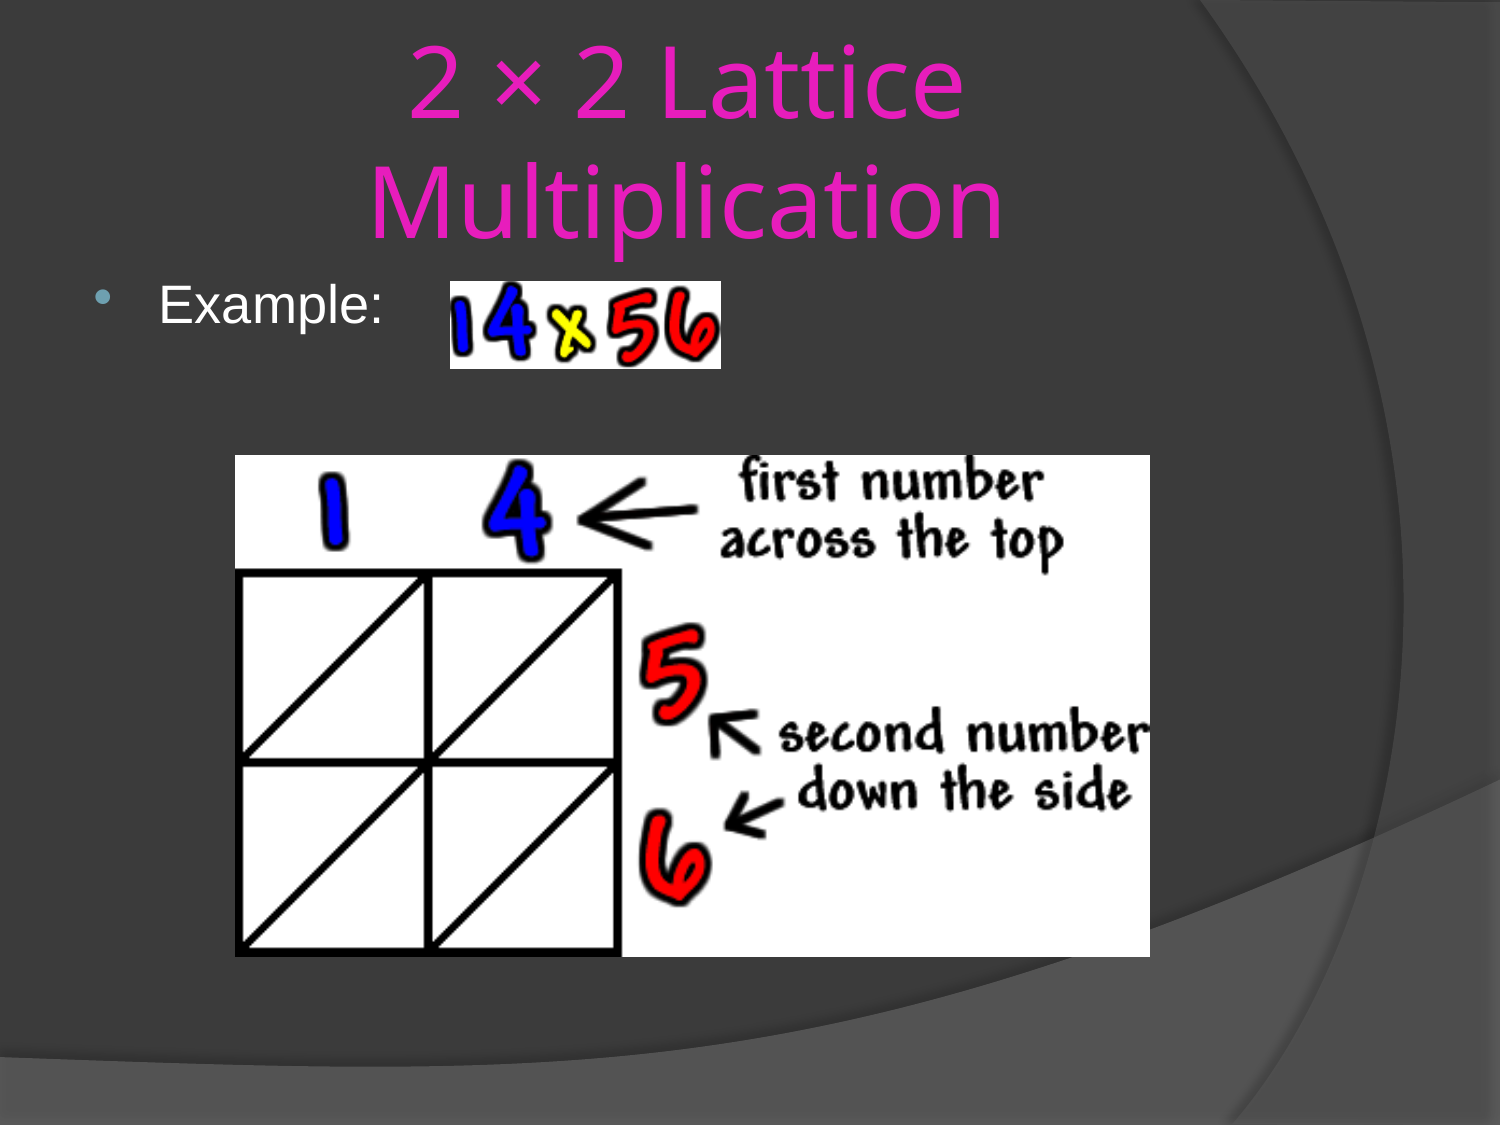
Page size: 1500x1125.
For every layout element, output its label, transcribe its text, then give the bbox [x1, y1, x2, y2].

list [235, 455, 1151, 958]
list Example: [75, 262, 675, 1005]
title 2 × 2 Lattice Multiplication [75, 45, 1300, 233]
picture [449, 280, 721, 369]
